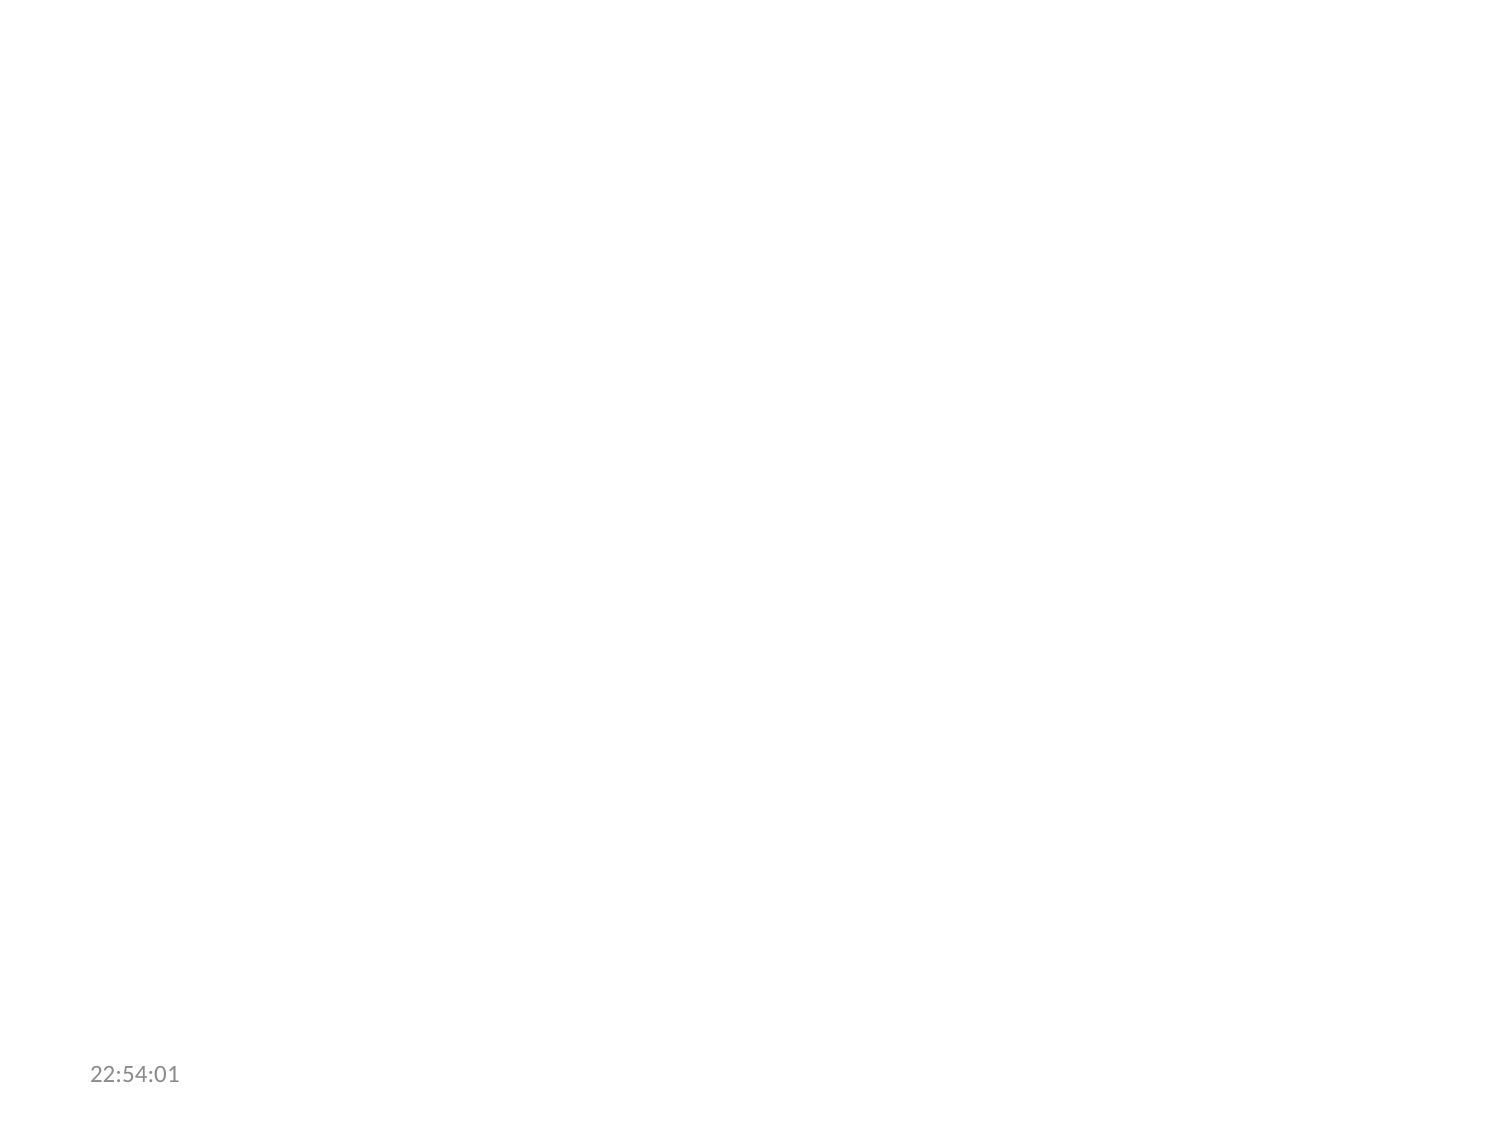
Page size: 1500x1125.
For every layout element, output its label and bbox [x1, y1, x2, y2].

slide_number [75, 1042, 425, 1103]
